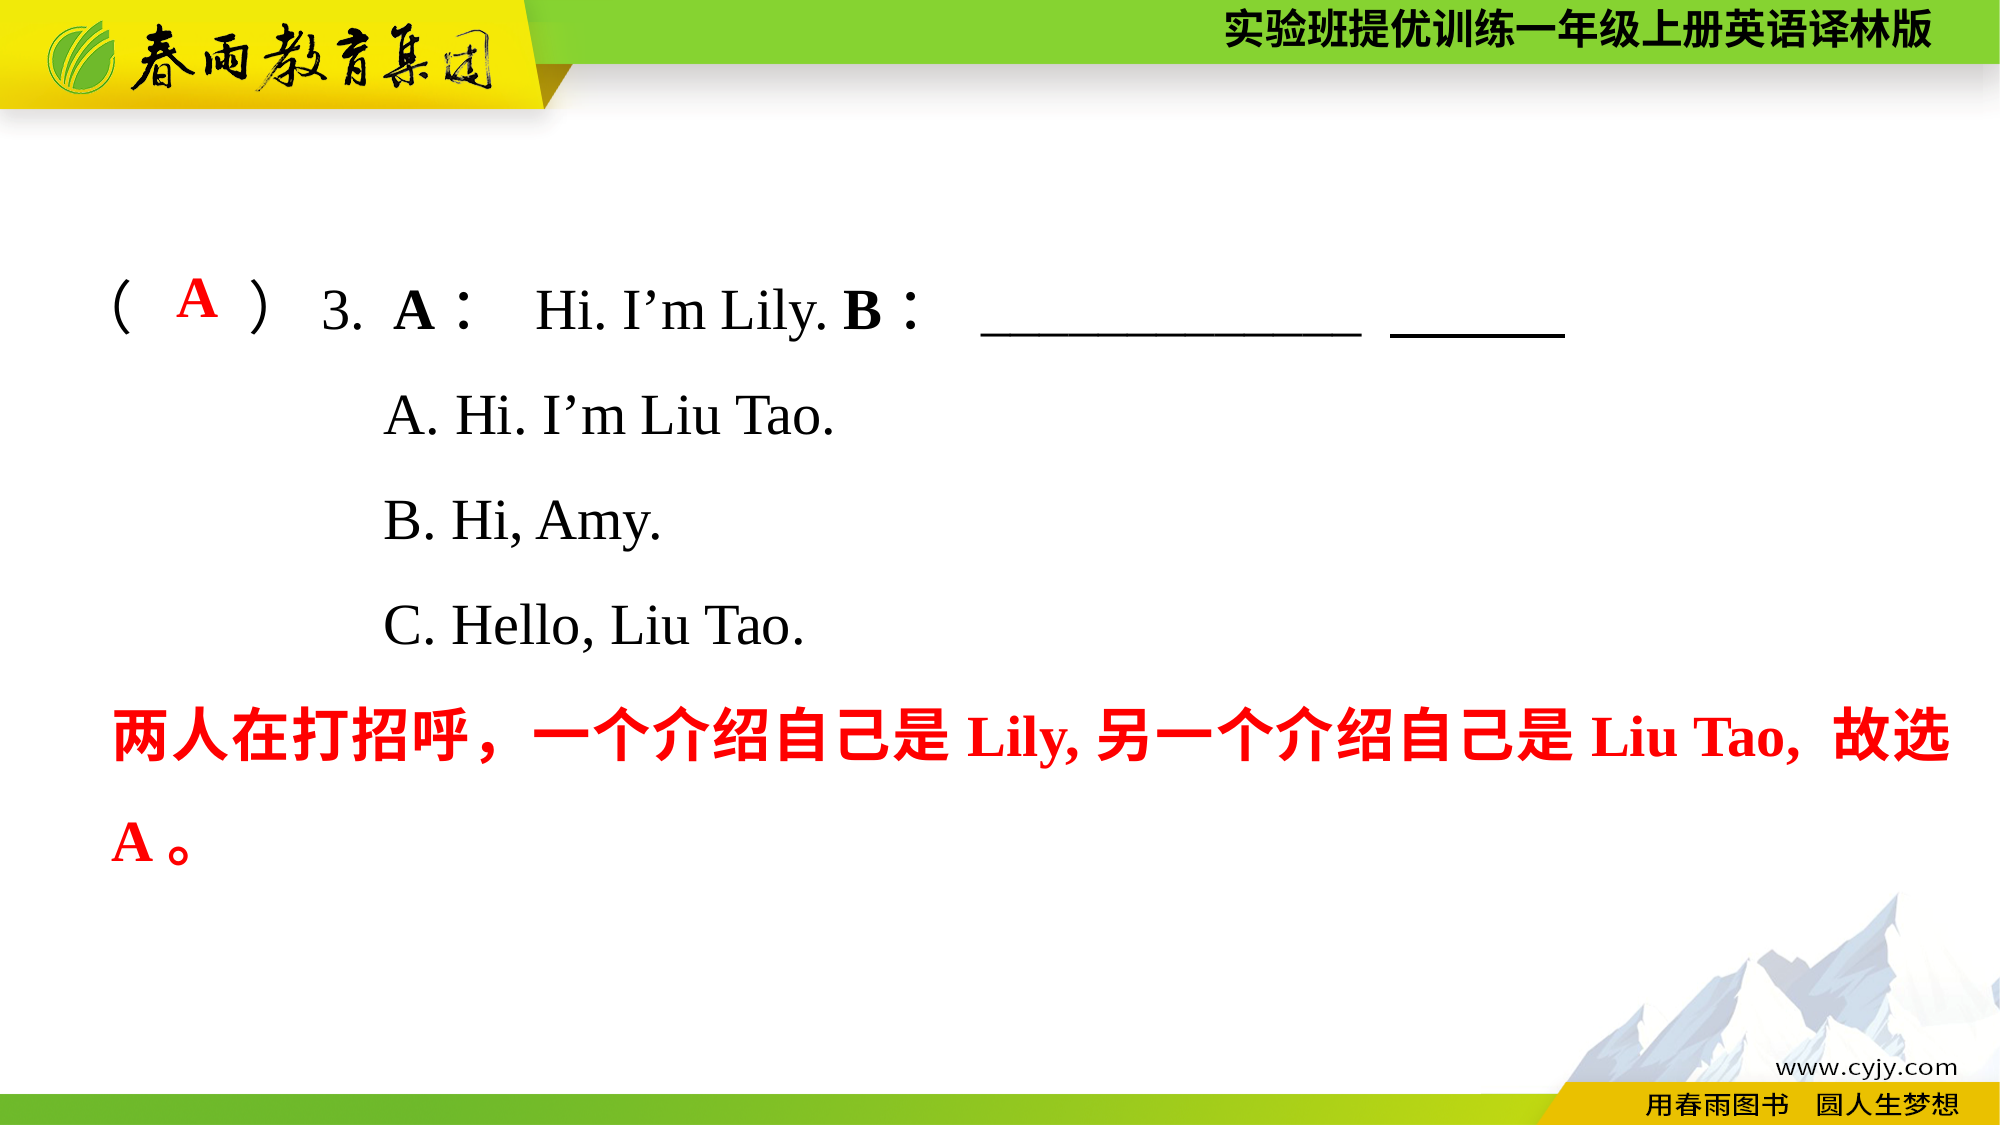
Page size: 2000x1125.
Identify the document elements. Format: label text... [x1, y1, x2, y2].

picture [0, 0, 2000, 1125]
list （ ）3. A： Hi. I’m Lily. B： _____________ A. Hi. I’m Liu Tao. B. Hi, Amy. C. Hello, Liu Tao. [59, 228, 1944, 668]
text_box A [161, 252, 234, 337]
text_box 两人在打招呼，一个介绍自己是Lily,另一个介绍自己是Liu Tao, 故选A。 [96, 655, 1981, 881]
